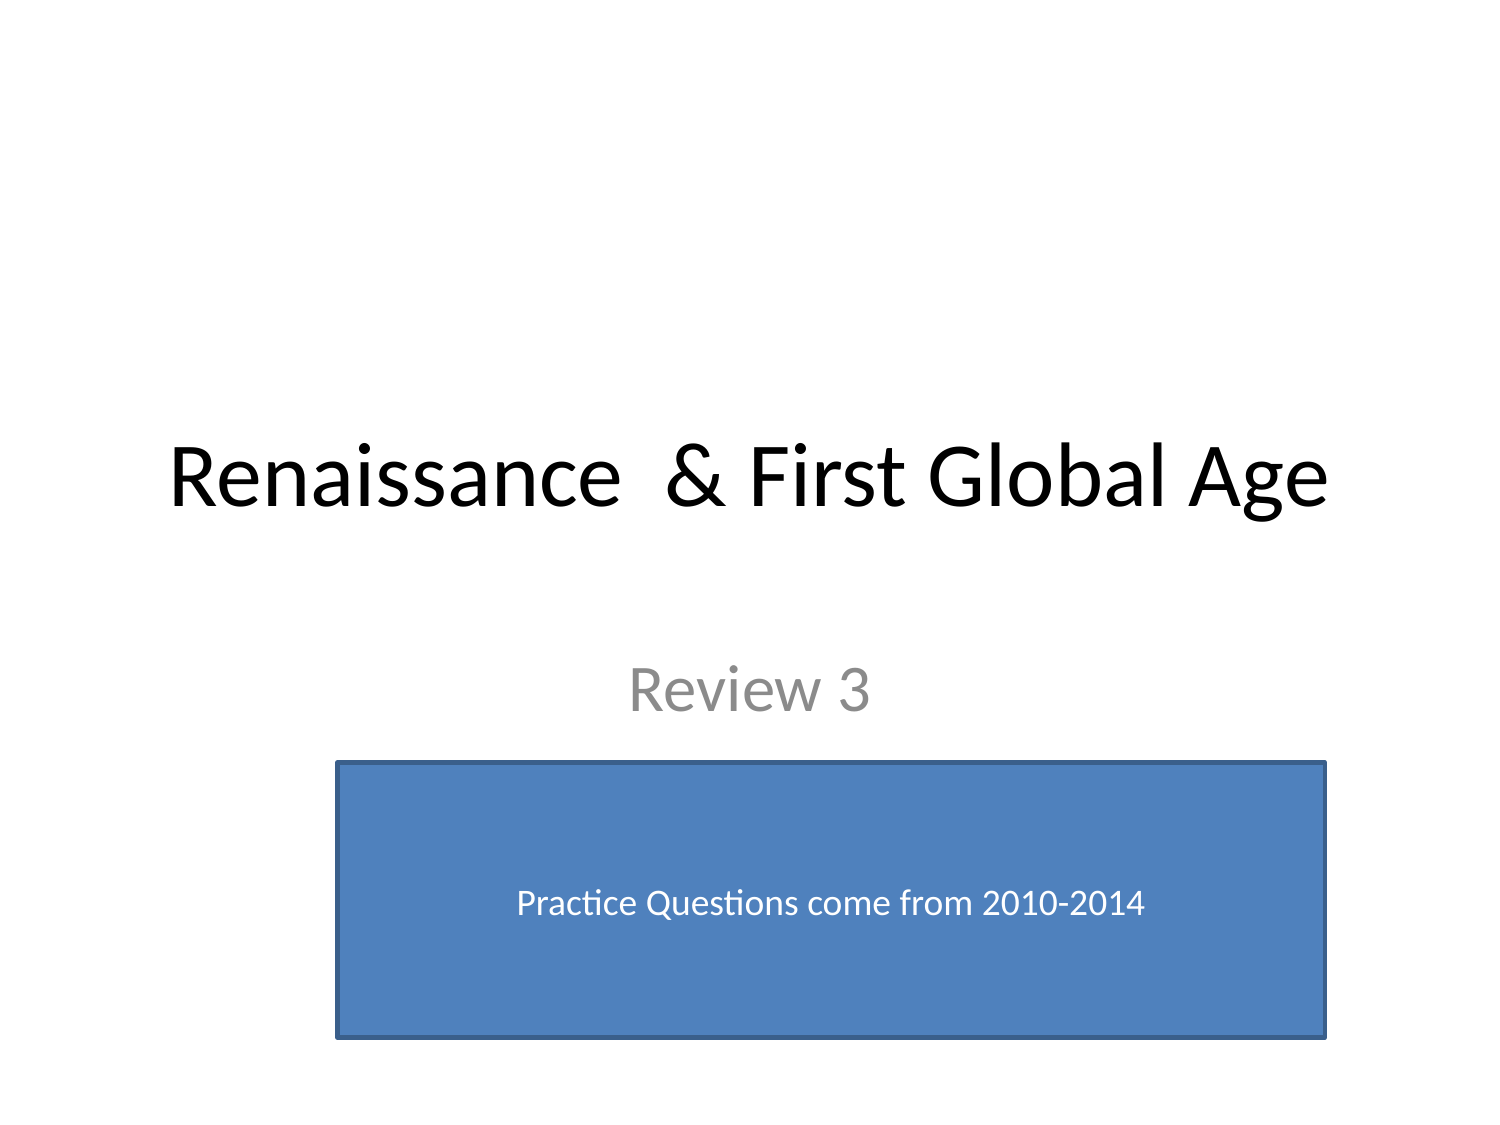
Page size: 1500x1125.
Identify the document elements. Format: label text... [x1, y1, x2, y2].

text_box Practice Questions come from 2010-2014 [335, 760, 1327, 1040]
title Renaissance & First Global Age [112, 349, 1388, 591]
subtitle Review 3 [225, 637, 1275, 925]
